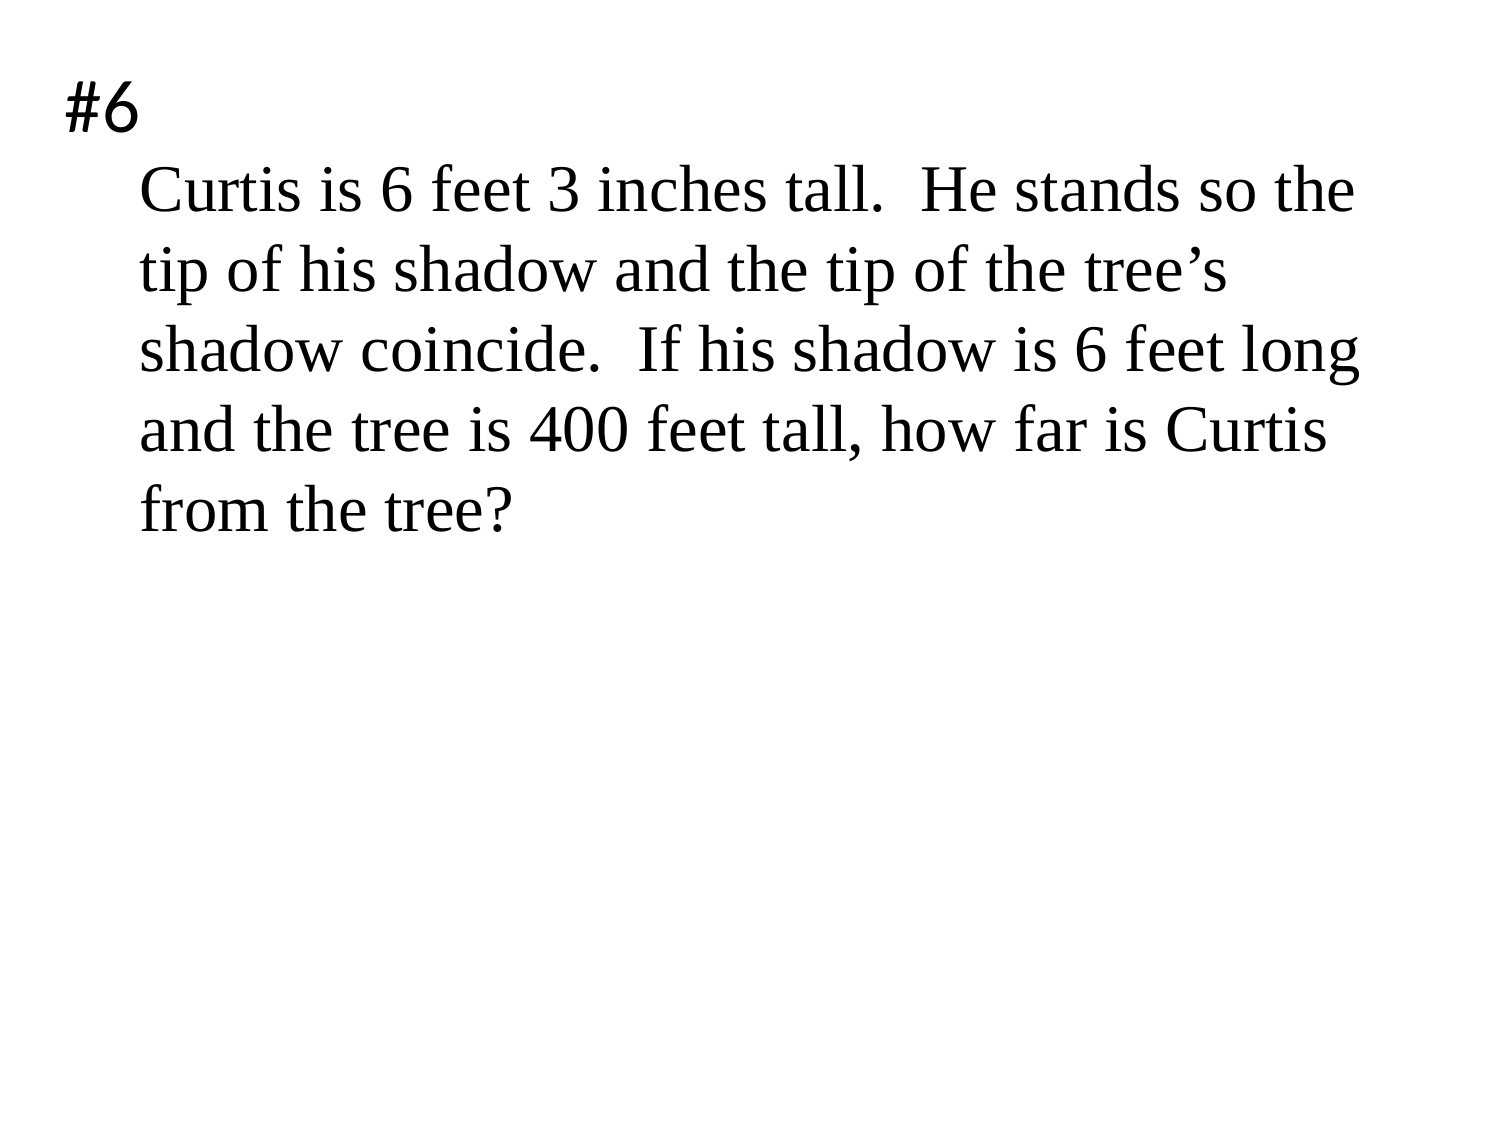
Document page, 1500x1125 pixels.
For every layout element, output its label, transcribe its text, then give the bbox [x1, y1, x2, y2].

text_box #6 [49, 49, 188, 155]
text_box Curtis is 6 feet 3 inches tall. He stands so the tip of his shadow and the tip of the tree’s shadow coincide. If his shadow is 6 feet long and the tree is 400 feet tall, how far is Curtis from the tree? [125, 137, 1450, 552]
